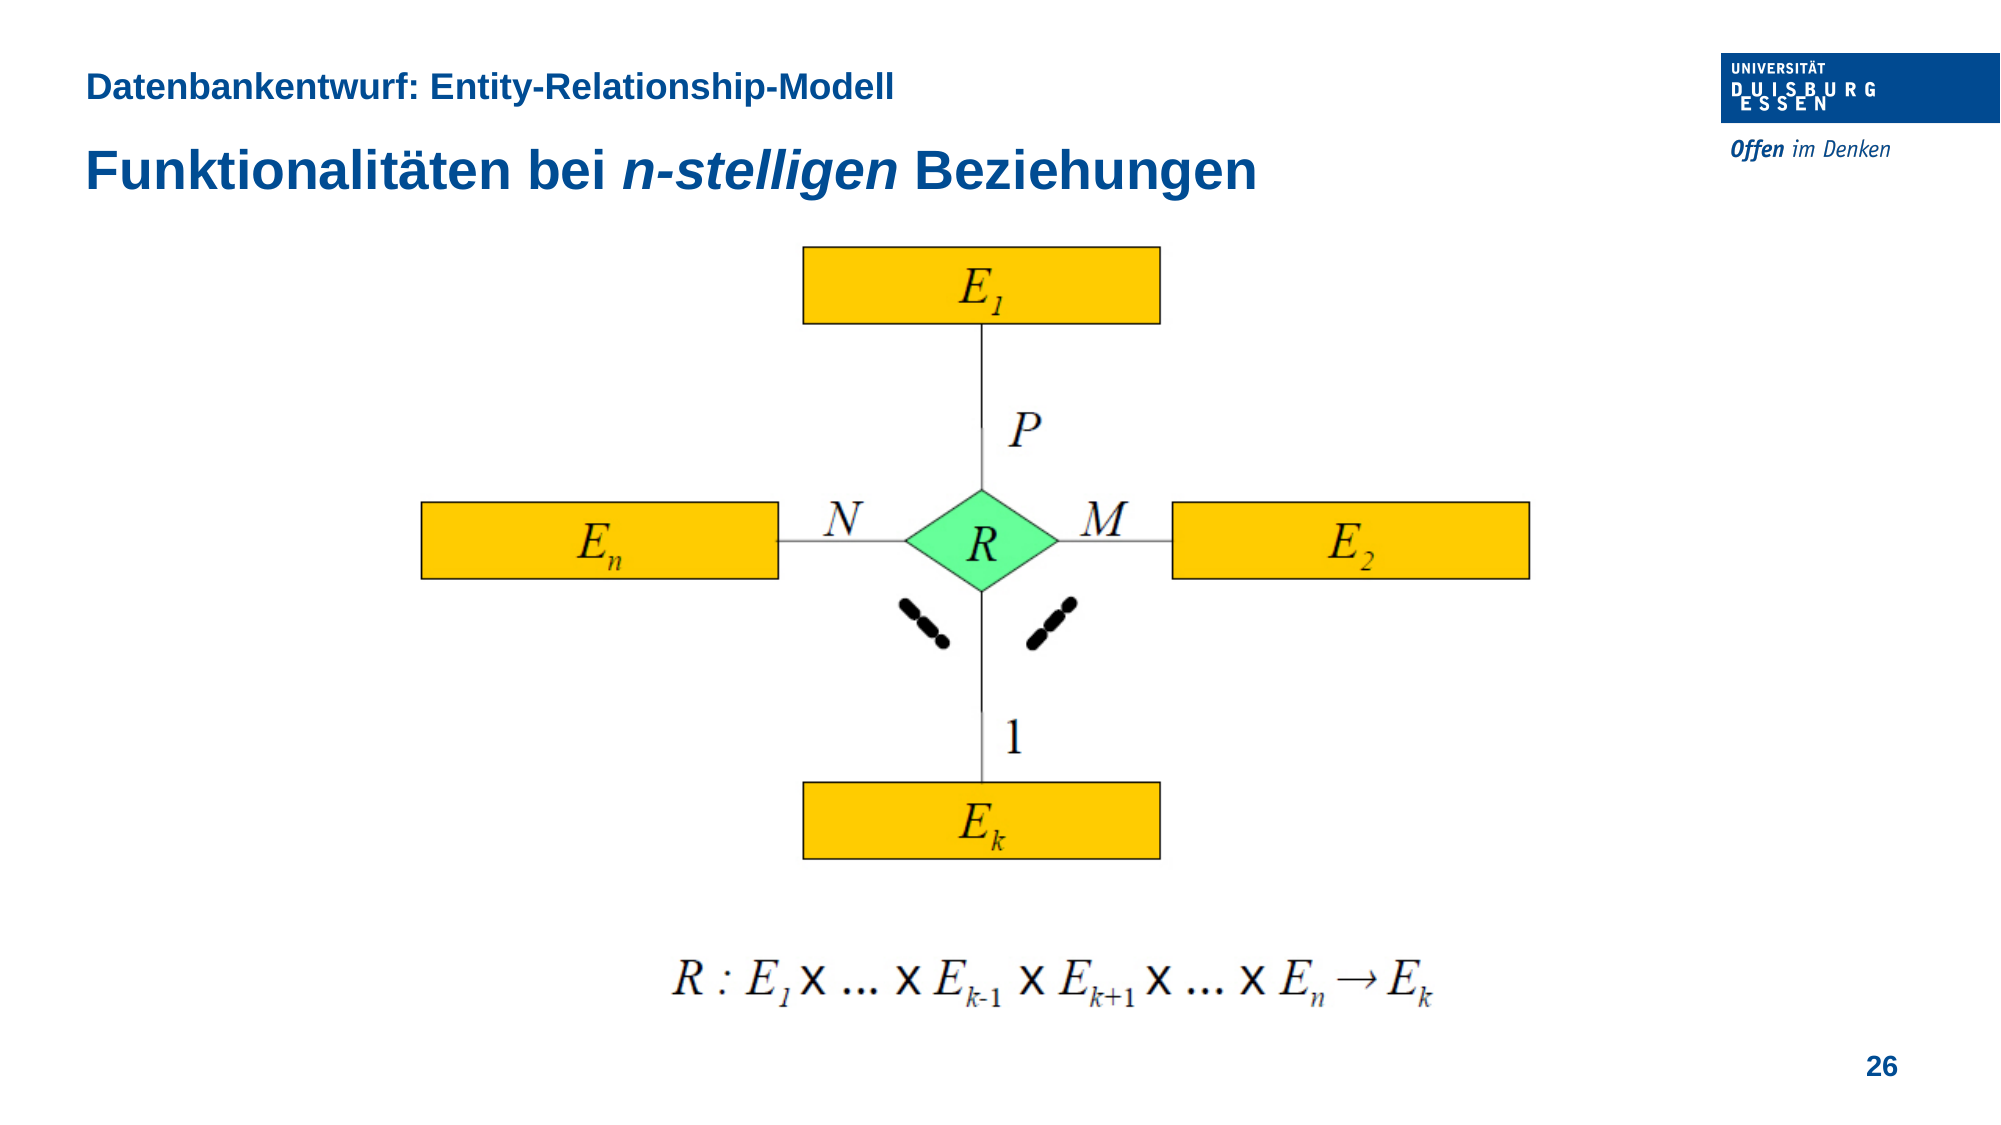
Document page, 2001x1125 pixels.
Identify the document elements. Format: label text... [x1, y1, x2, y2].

list Funktionalitäten bei n-stelligen Beziehungen [85, 134, 1694, 210]
slide_number 26 [1677, 1039, 1914, 1081]
picture [396, 231, 1557, 1040]
picture [1721, 53, 2000, 162]
list Datenbankentwurf: Entity-Relationship-Modell [85, 67, 1694, 109]
